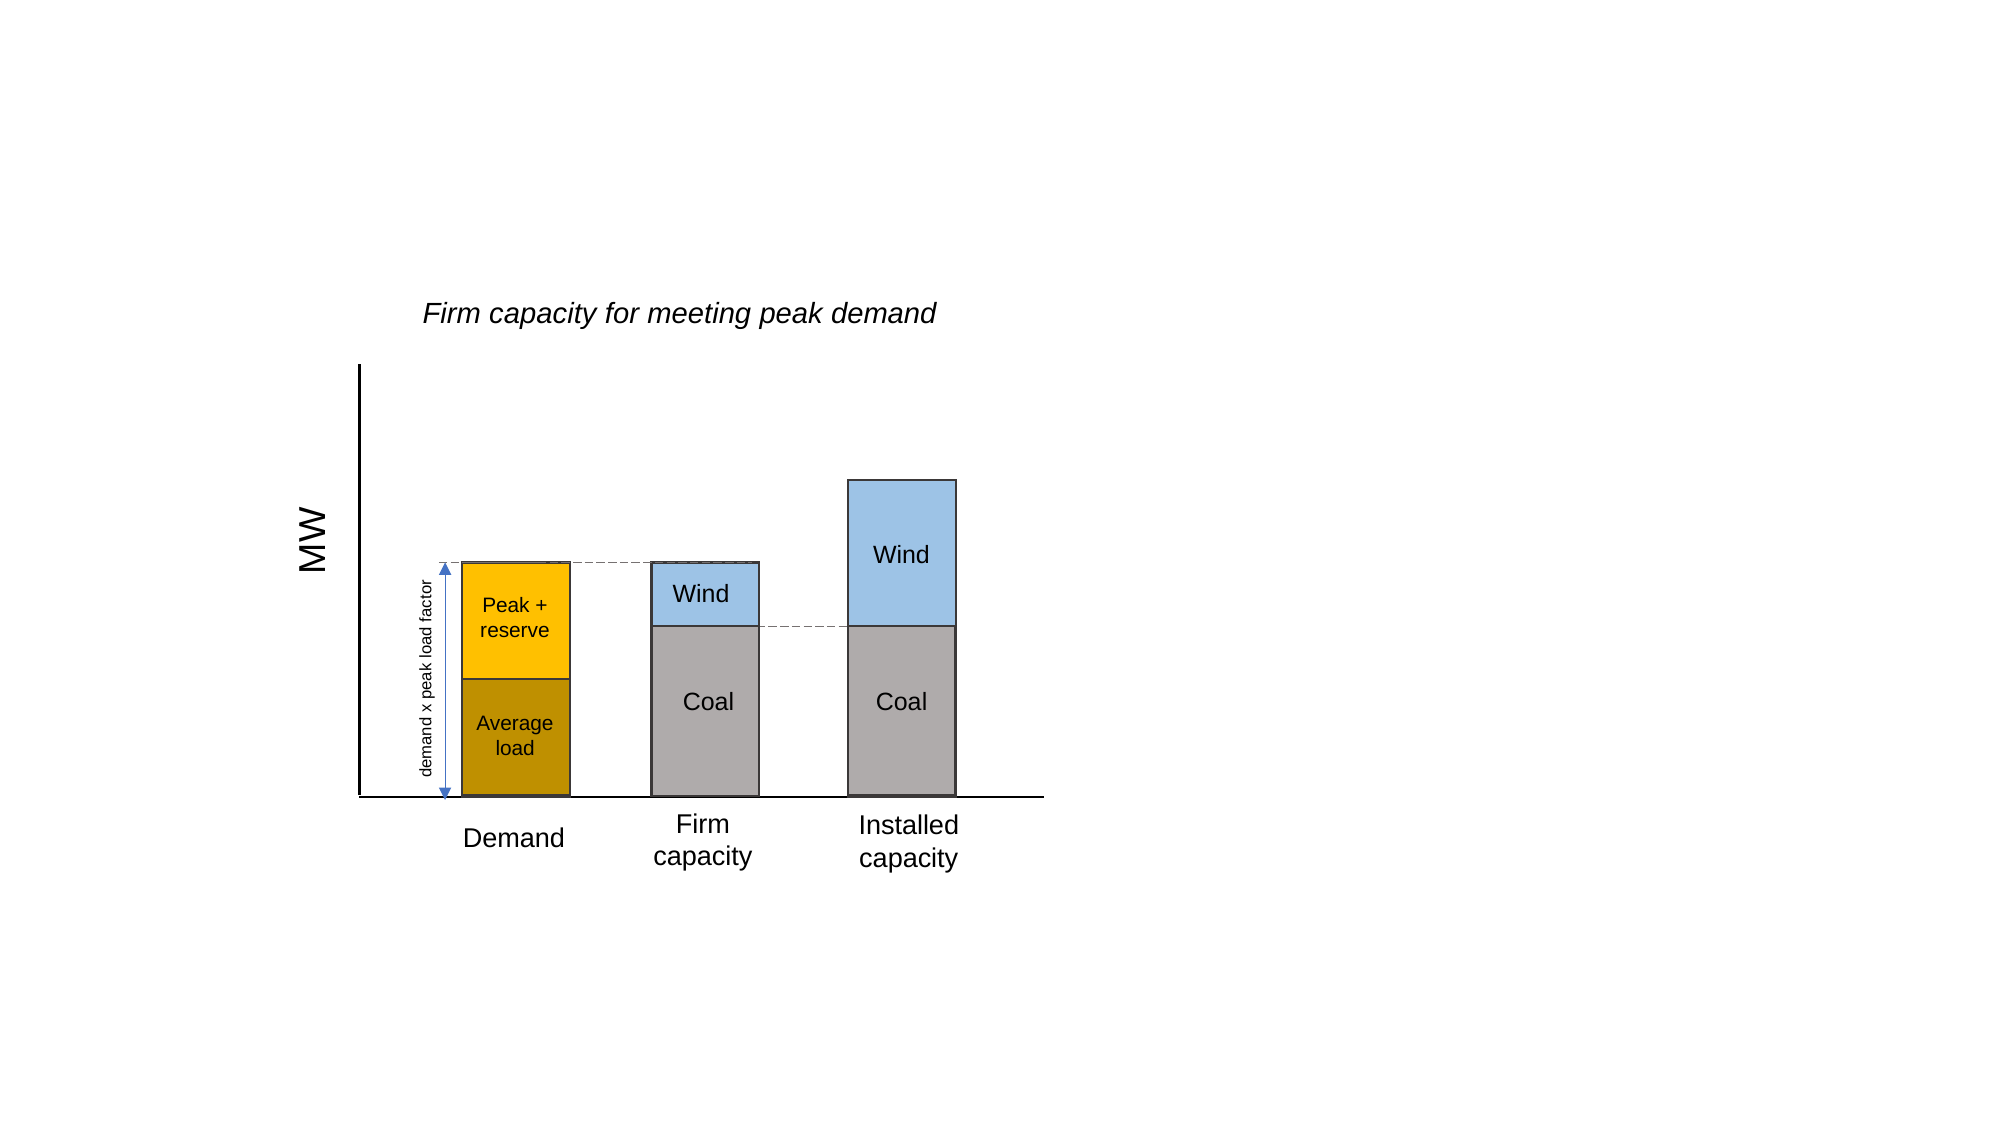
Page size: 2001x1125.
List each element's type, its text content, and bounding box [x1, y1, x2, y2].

text_box demand x peak load factor [407, 565, 442, 793]
text_box [461, 649, 571, 678]
text_box [650, 561, 760, 570]
text_box [847, 479, 957, 531]
text_box [461, 767, 571, 796]
text_box Peak + reserve [446, 583, 594, 649]
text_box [452, 798, 786, 880]
text_box Wind [642, 570, 760, 616]
text_box [847, 625, 956, 677]
text_box Firm capacity for meeting peak demand [407, 287, 953, 337]
text_box [461, 563, 571, 583]
text_box Average load [455, 701, 575, 767]
text_box Coal [842, 677, 961, 723]
text_box Installed capacity [793, 800, 1024, 880]
text_box Wind [842, 531, 961, 576]
text_box [847, 576, 957, 677]
text_box [847, 723, 956, 796]
text_box [650, 723, 760, 797]
text_box MW [280, 492, 341, 589]
text_box [461, 678, 571, 701]
text_box [650, 616, 760, 625]
text_box Coal [649, 677, 768, 723]
text_box [650, 625, 760, 677]
